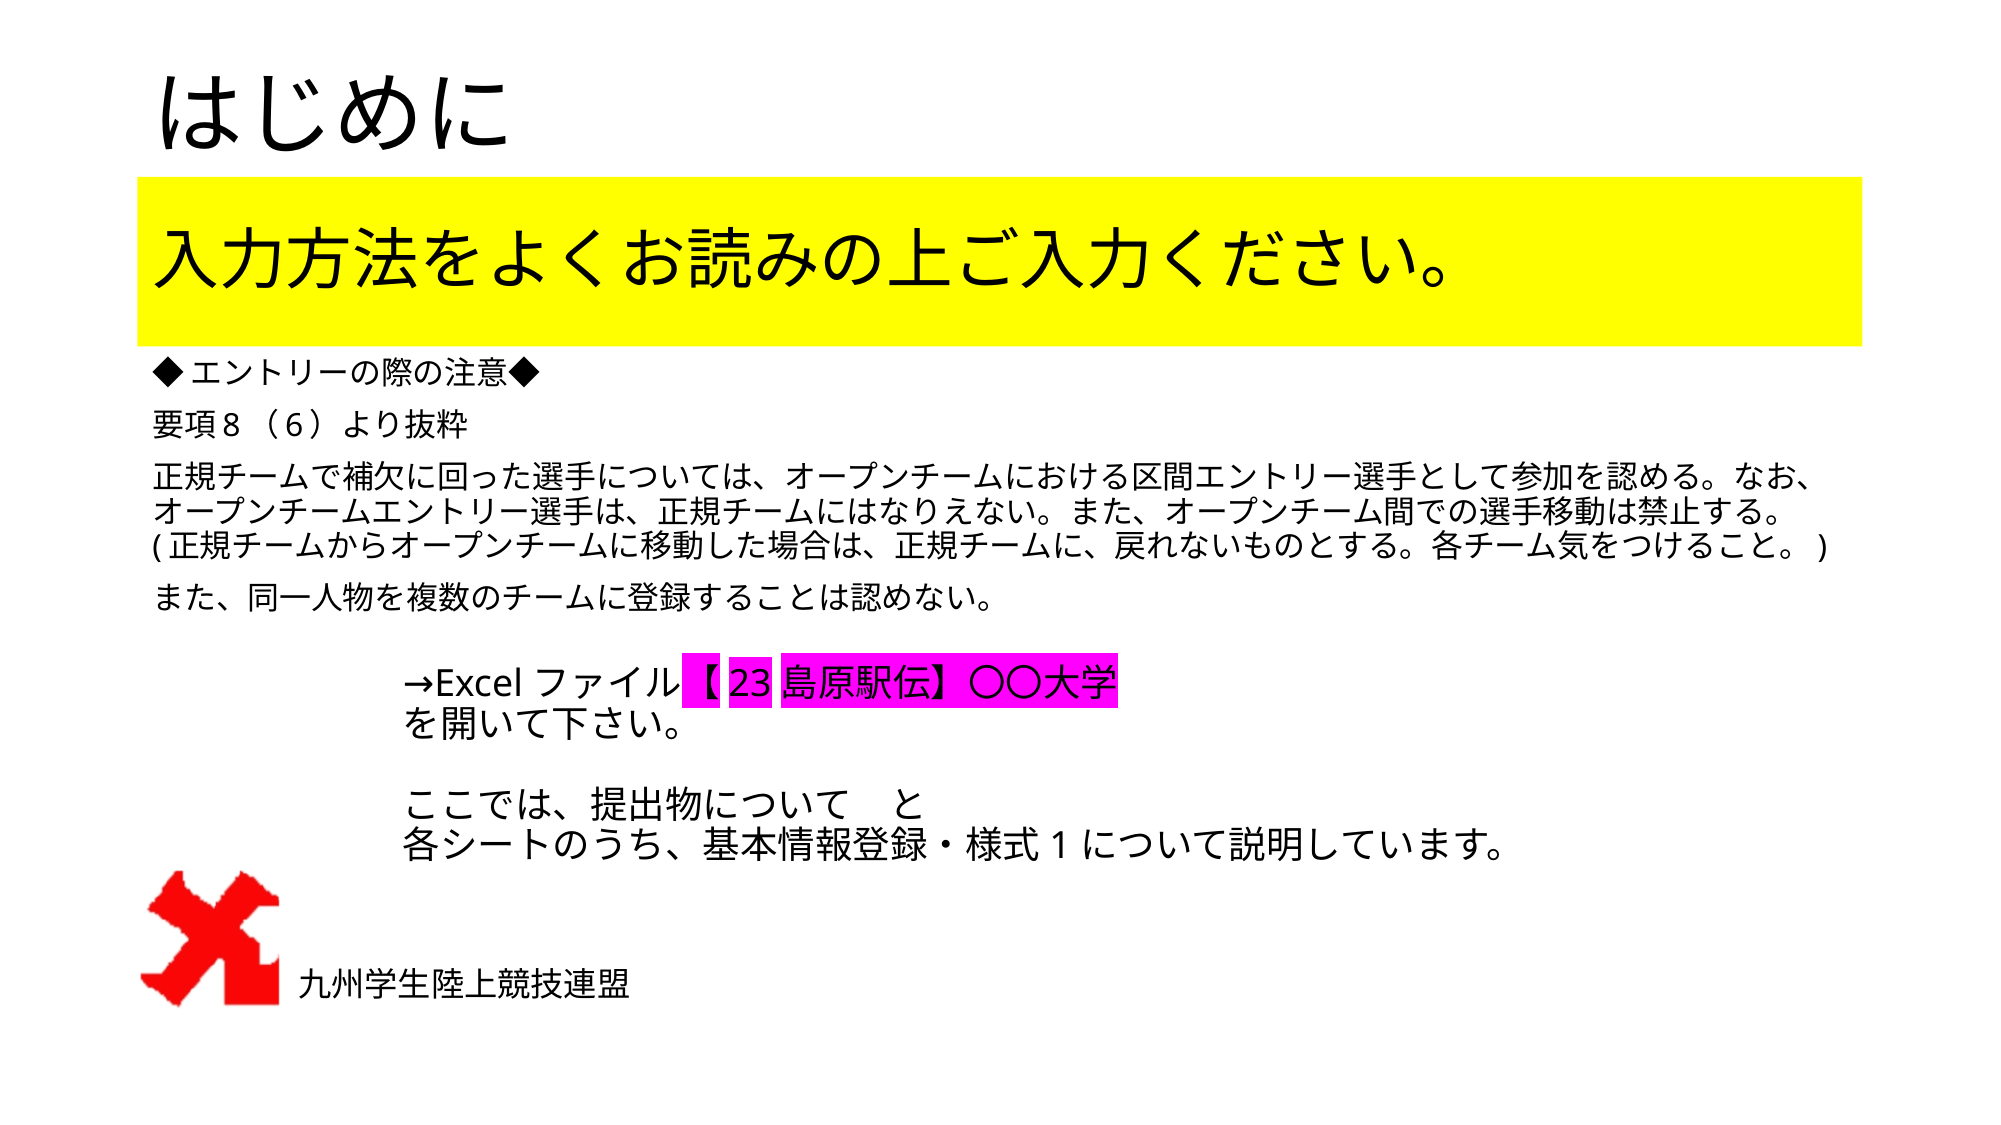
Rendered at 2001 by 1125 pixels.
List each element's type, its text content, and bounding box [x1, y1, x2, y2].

list →Excelファイル【23島原駅伝】〇〇大学 を開いて下さい。 ここでは、提出物について と 各シートのうち、基本情報登録・様式1について説明しています。 [387, 656, 1725, 876]
text_box ◆エントリーの際の注意◆ 要項8（6）より抜粋 正規チームで補欠に回った選手については、オープンチームにおける区間エントリー選手として参加を認める。なお、オープンチームエントリー選手は、正規チームにはなりえない。また、オープンチーム間での選手移動は禁止する。(正規チームからオープンチームに移動した場合は、正規チームに、戻れないものとする。各チーム気をつけること。) また、同一人物を複数のチームに登録することは認めない。 [137, 349, 1863, 635]
text_box 入力方法をよくお読みの上ご入力ください。 [137, 176, 1863, 347]
title はじめに [137, 59, 1863, 174]
picture [137, 863, 284, 1014]
